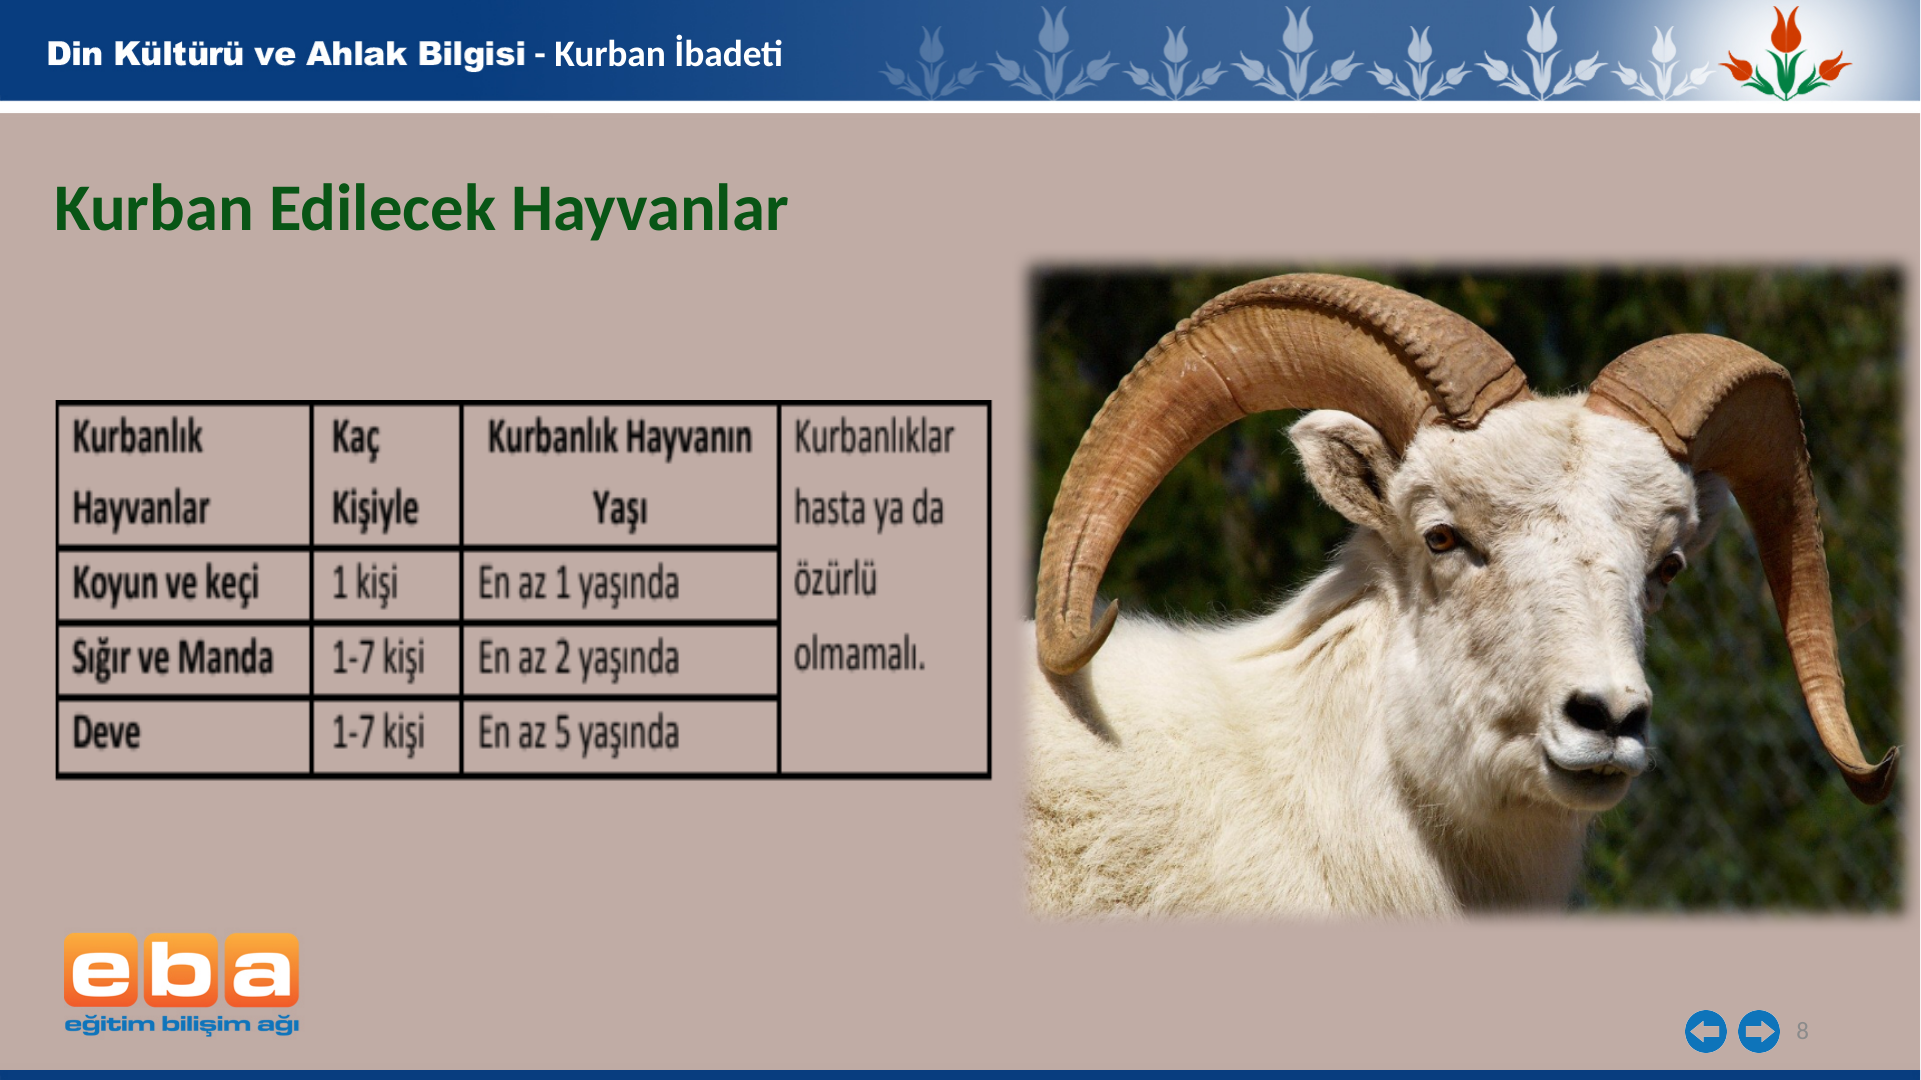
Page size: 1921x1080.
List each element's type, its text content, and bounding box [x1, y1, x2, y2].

slide_number 8 [1376, 1000, 1824, 1059]
text_box - Kurban İbadeti [519, 21, 799, 81]
text_box Kurban Edilecek Hayvanlar [39, 156, 805, 252]
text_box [55, 400, 1006, 838]
picture [0, 0, 1921, 1080]
